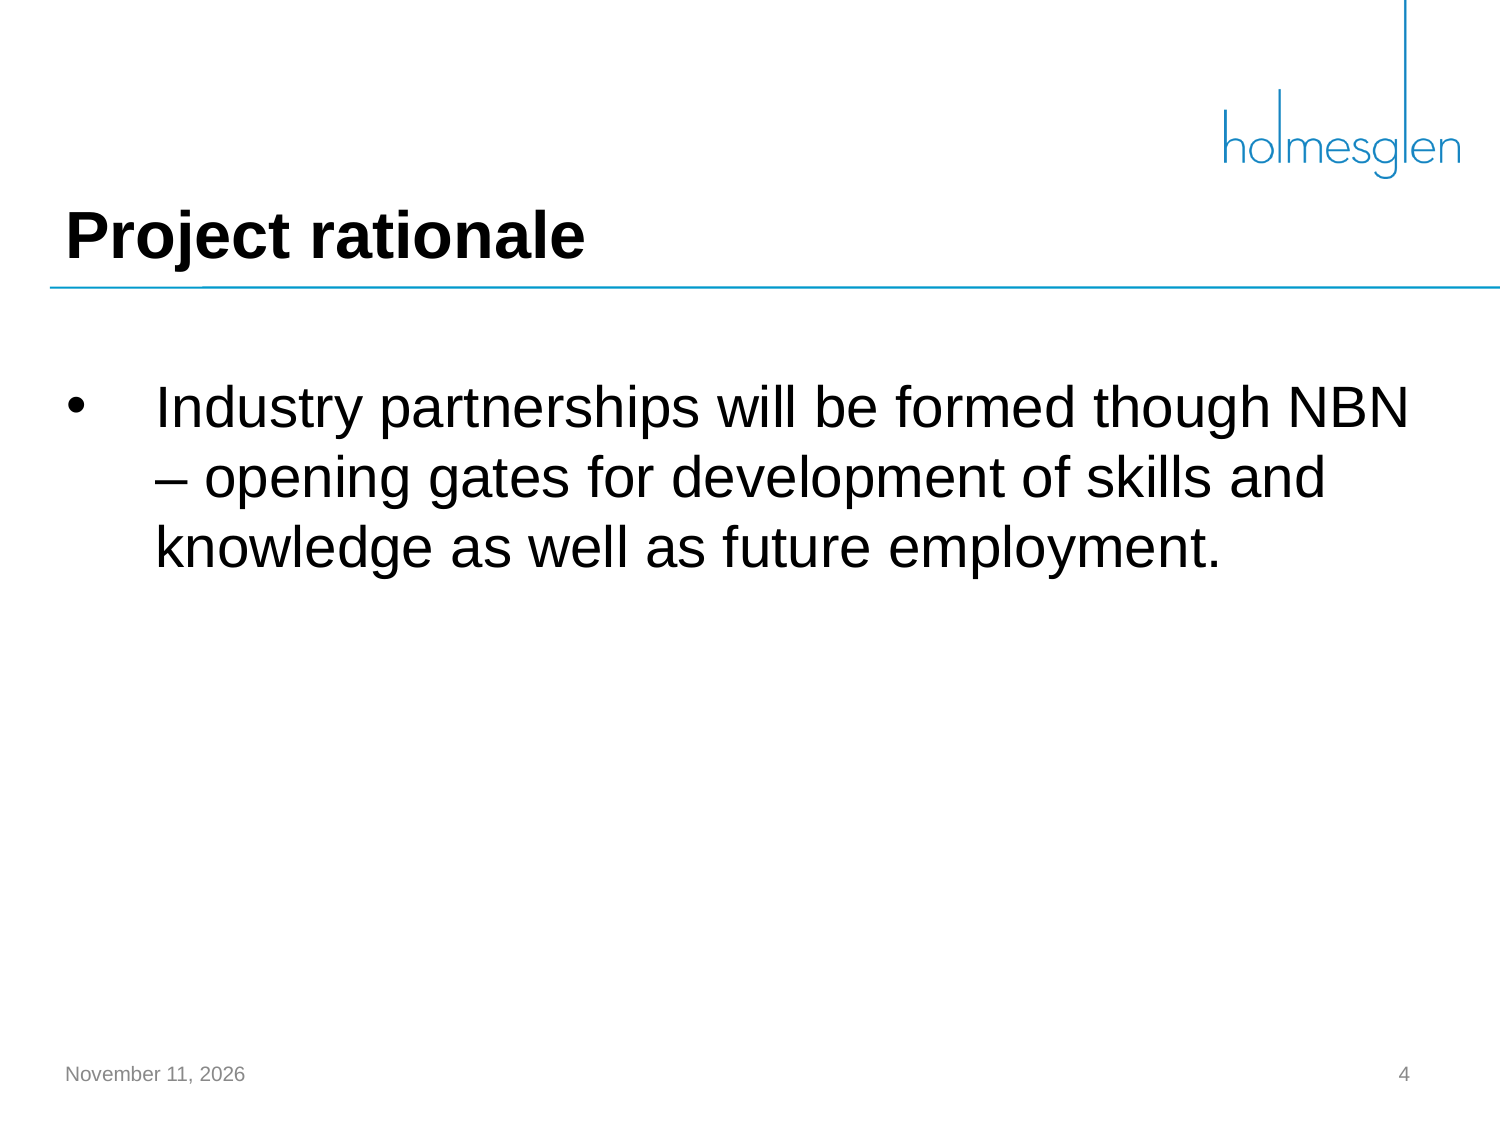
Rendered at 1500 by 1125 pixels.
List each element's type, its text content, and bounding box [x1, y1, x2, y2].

slide_number 4 [1074, 1042, 1425, 1103]
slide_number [50, 1042, 400, 1103]
title Project rationale [50, 184, 1454, 272]
subtitle Industry partnerships will be formed though NBN – opening gates for development of skills and knowledge as well as future employment. [51, 361, 1456, 988]
picture [1224, 0, 1460, 179]
